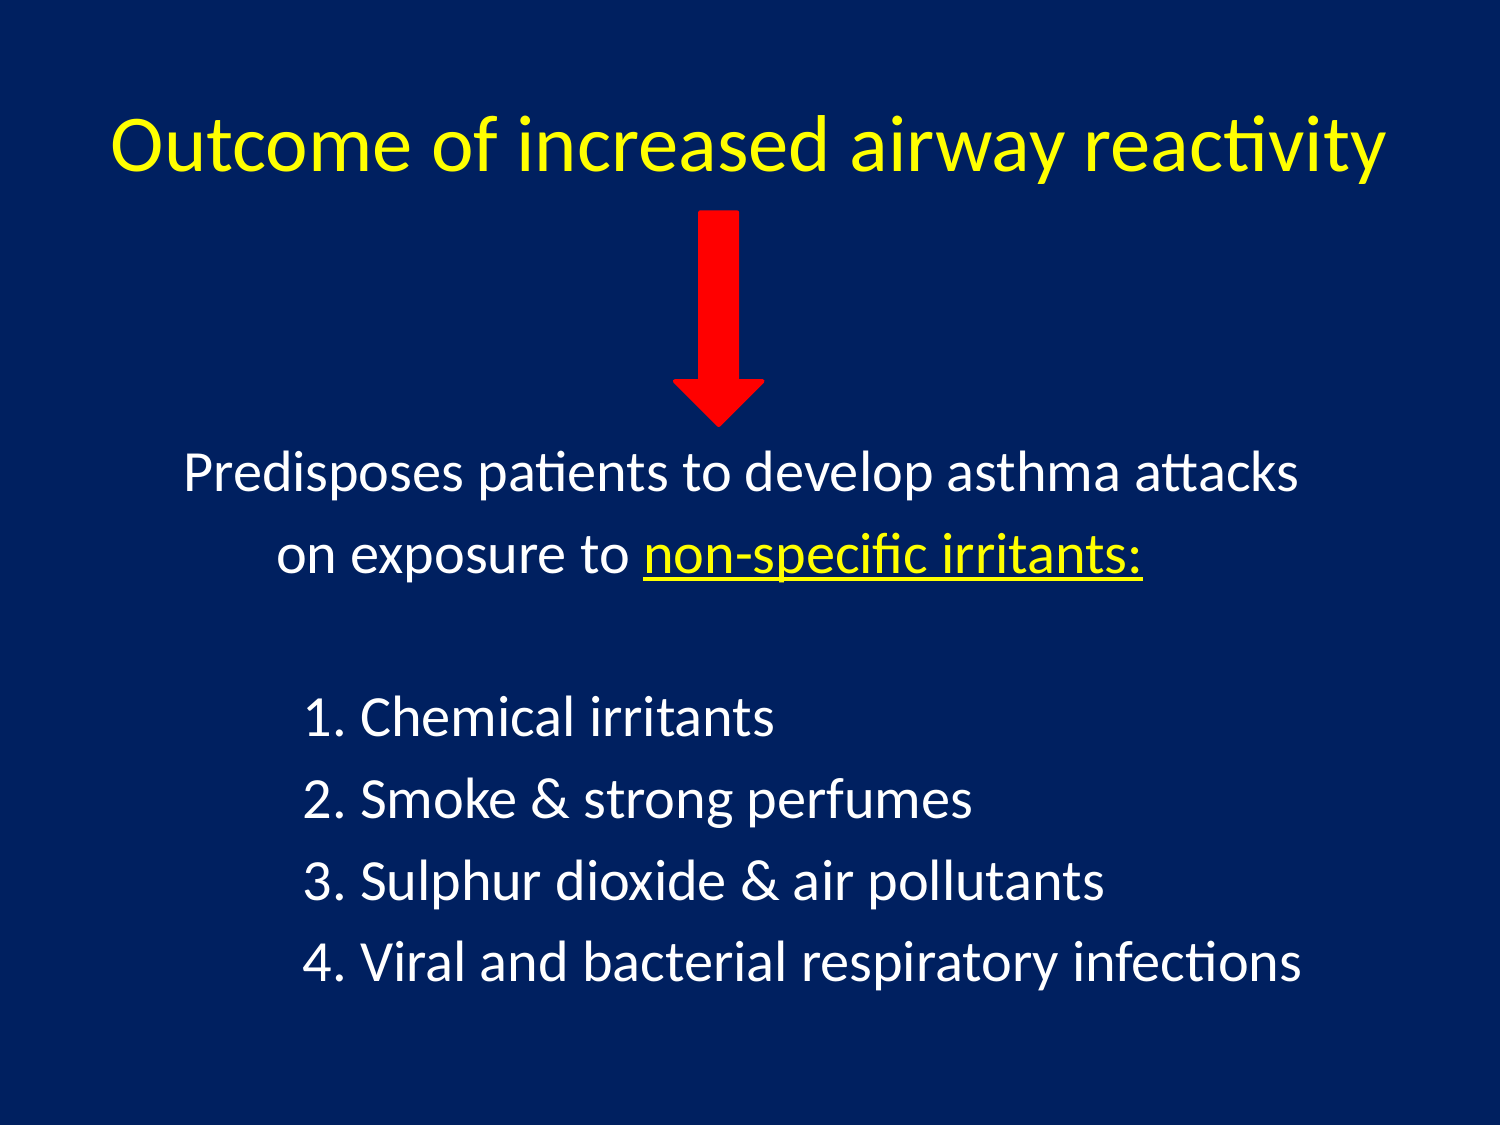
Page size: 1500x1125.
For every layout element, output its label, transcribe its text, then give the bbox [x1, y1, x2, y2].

list Predisposes patients to develop asthma attacks on exposure to non-specific irritants: 1. Chemical irritants 2. Smoke & strong perfumes 3. Sulphur dioxide & air pollutants 4. Viral and bacterial respiratory infections [62, 262, 1463, 1063]
title Outcome of increased airway reactivity [75, 45, 1425, 233]
text_box [673, 210, 765, 427]
